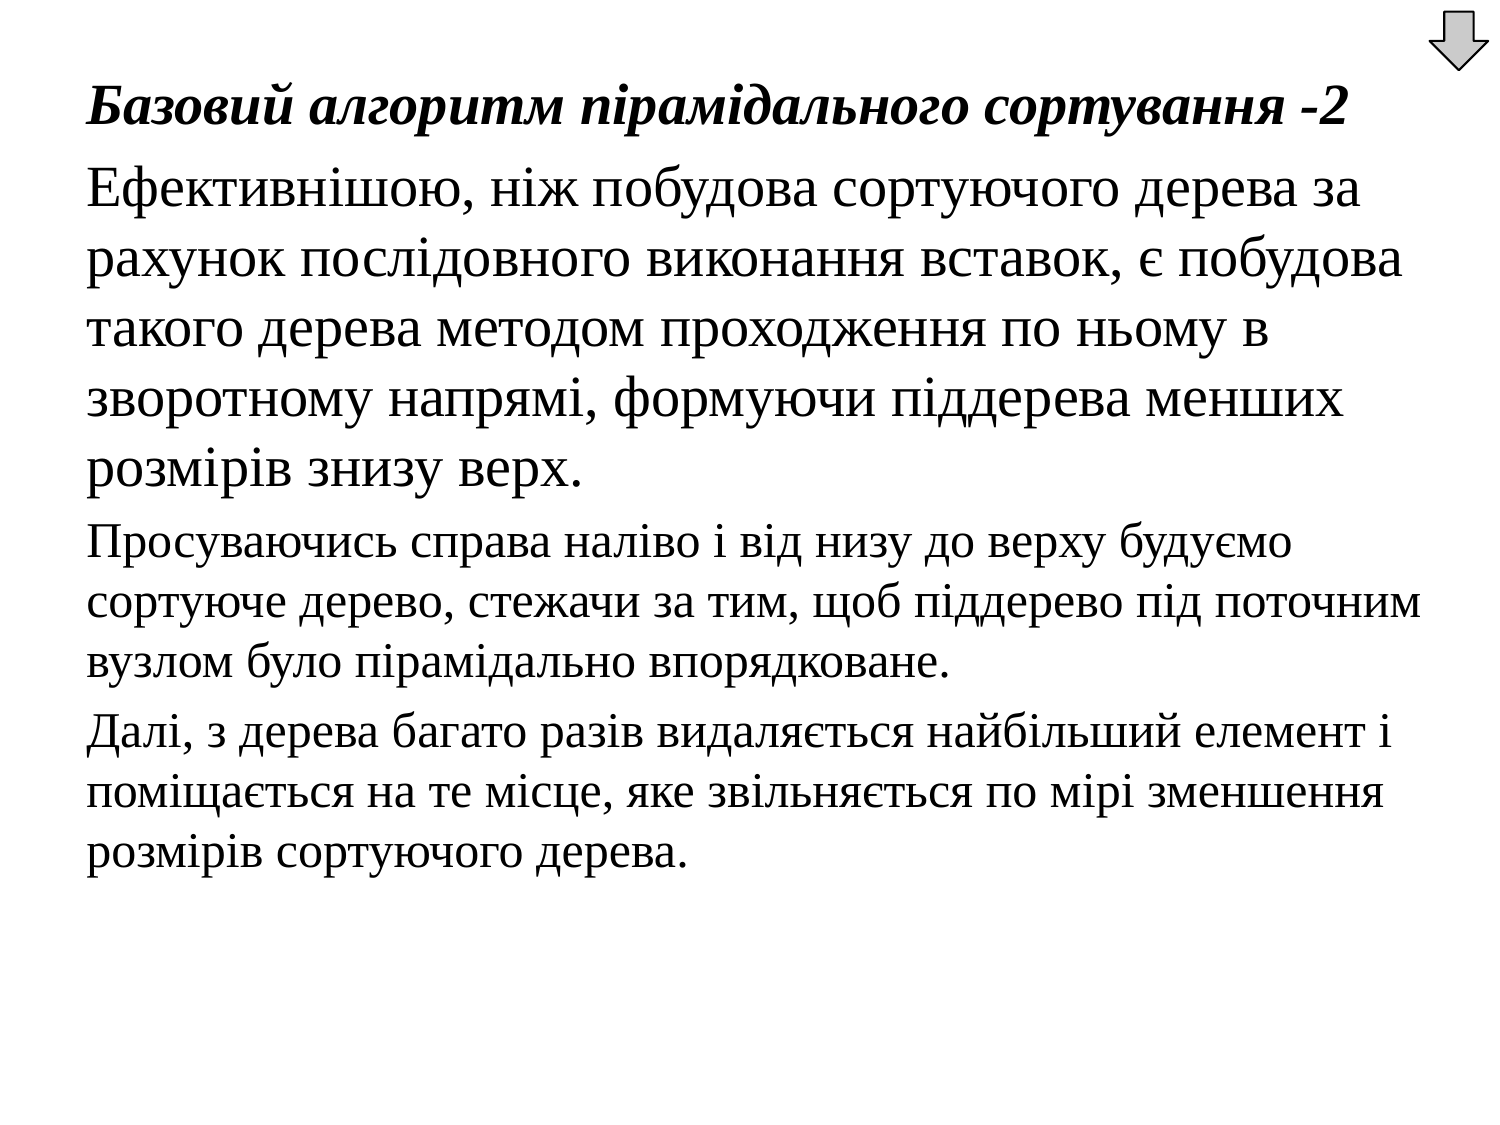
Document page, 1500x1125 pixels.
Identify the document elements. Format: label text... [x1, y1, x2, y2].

list Базовий алгоритм пірамідального сортування -2 Ефективнішою, ніж побудова сортуючого дерева за рахунок послідовного виконання вставок, є побудова такого дерева методом проходження по ньому в зворотному напрямі, формуючи піддерева менших розмірів знизу верх. Просуваючись справа наліво і від низу до верху будуємо сортуюче дерево, стежачи за тим, щоб піддерево під поточним вузлом було пірамідально впорядковане. Далі, з дерева багато разів видаляється найбільший елемент і поміщається на те місце, яке звільняється по мірі зменшення розмірів сортуючого дерева. [0, 58, 1500, 1125]
text_box [1429, 11, 1489, 71]
